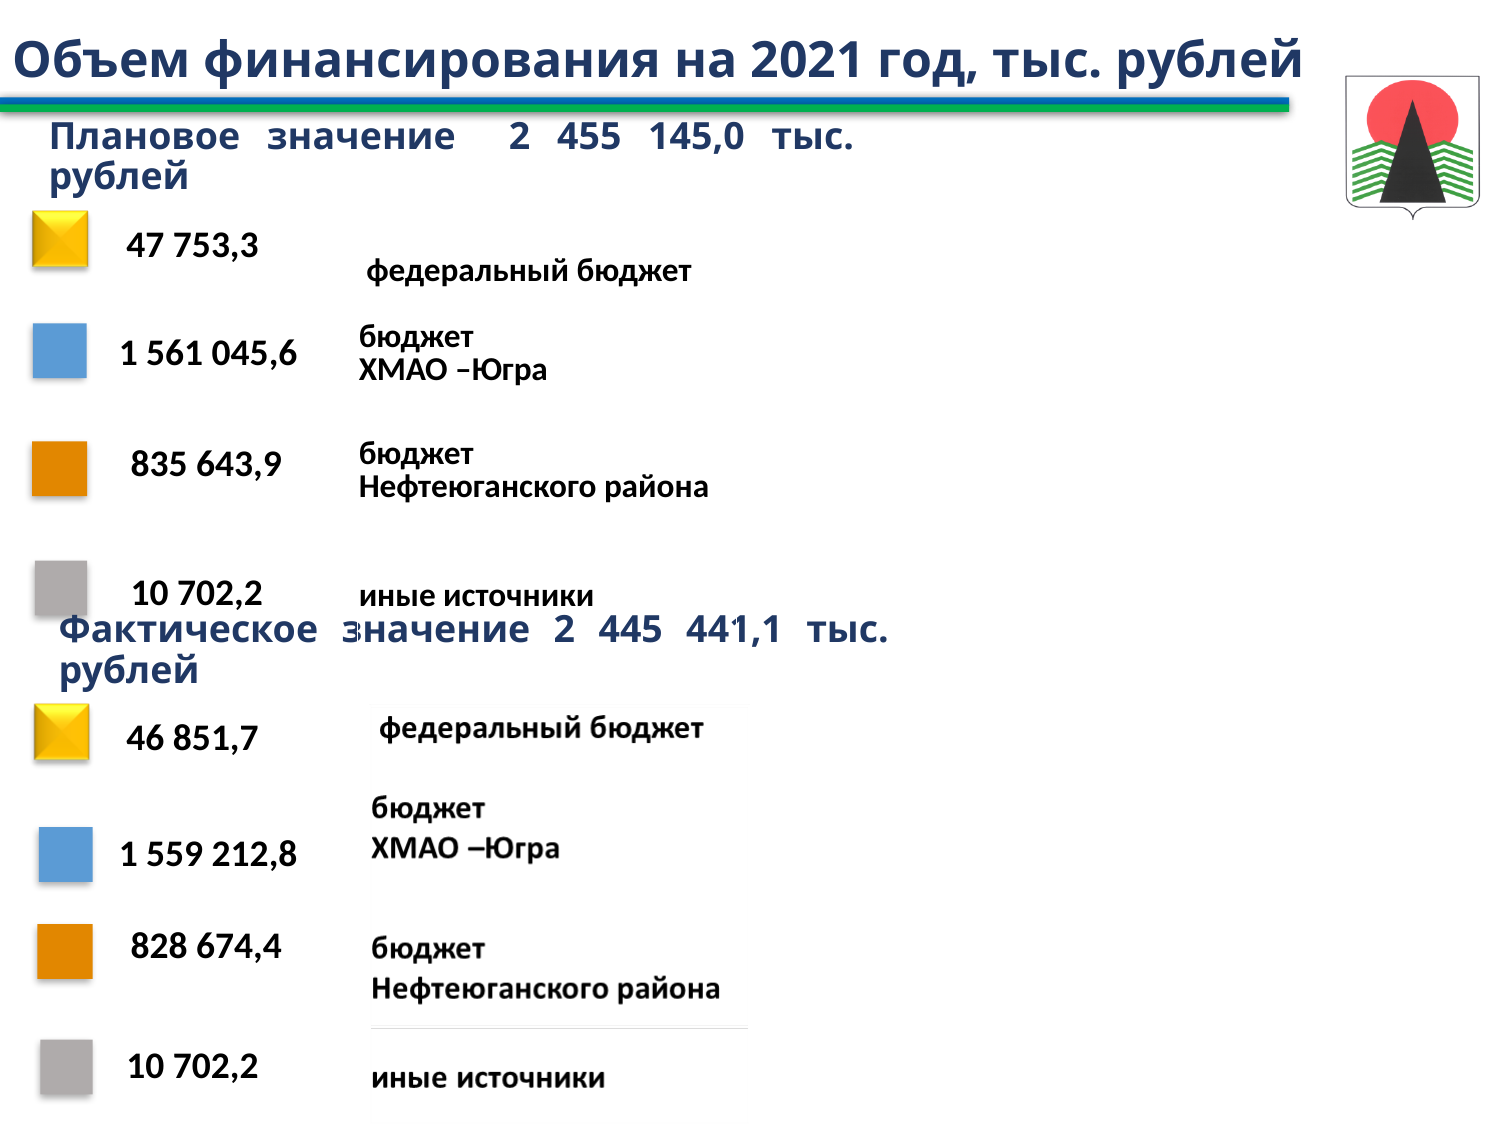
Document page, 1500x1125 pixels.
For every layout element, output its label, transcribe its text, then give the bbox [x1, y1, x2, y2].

text_box Плановое значение 2 455 145,0 тыс. рублей [33, 112, 870, 206]
picture [22, 205, 97, 280]
text_box [31, 440, 88, 497]
text_box [38, 826, 94, 883]
table_cell иные источники [358, 550, 736, 645]
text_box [0, 97, 1290, 112]
picture [24, 698, 98, 773]
text_box 835 643,9 [115, 431, 317, 492]
text_box 46 851,7 [111, 705, 342, 766]
text_box 10 702,2 [115, 560, 317, 604]
text_box 828 674,4 [115, 914, 317, 974]
picture [1344, 74, 1481, 221]
text_box 10 702,2 [111, 1033, 313, 1094]
text_box 1 559 212,8 [104, 821, 334, 882]
picture [369, 696, 750, 1125]
text_box [32, 322, 88, 379]
text_box [34, 560, 88, 617]
text_box Объем финансирования на 2021 год, тыс. рублей [0, 17, 1373, 96]
text_box [36, 923, 94, 980]
text_box Фактическое значение 2 445 441,1 тыс. рублей [43, 604, 905, 699]
text_box [39, 1039, 94, 1095]
text_box 1 561 045,6 [104, 320, 357, 381]
table_header федеральный бюджет бюджет ХМАО –Югра бюджет Нефтеюганского района [358, 229, 736, 548]
text_box 47 753,3 [111, 212, 366, 273]
